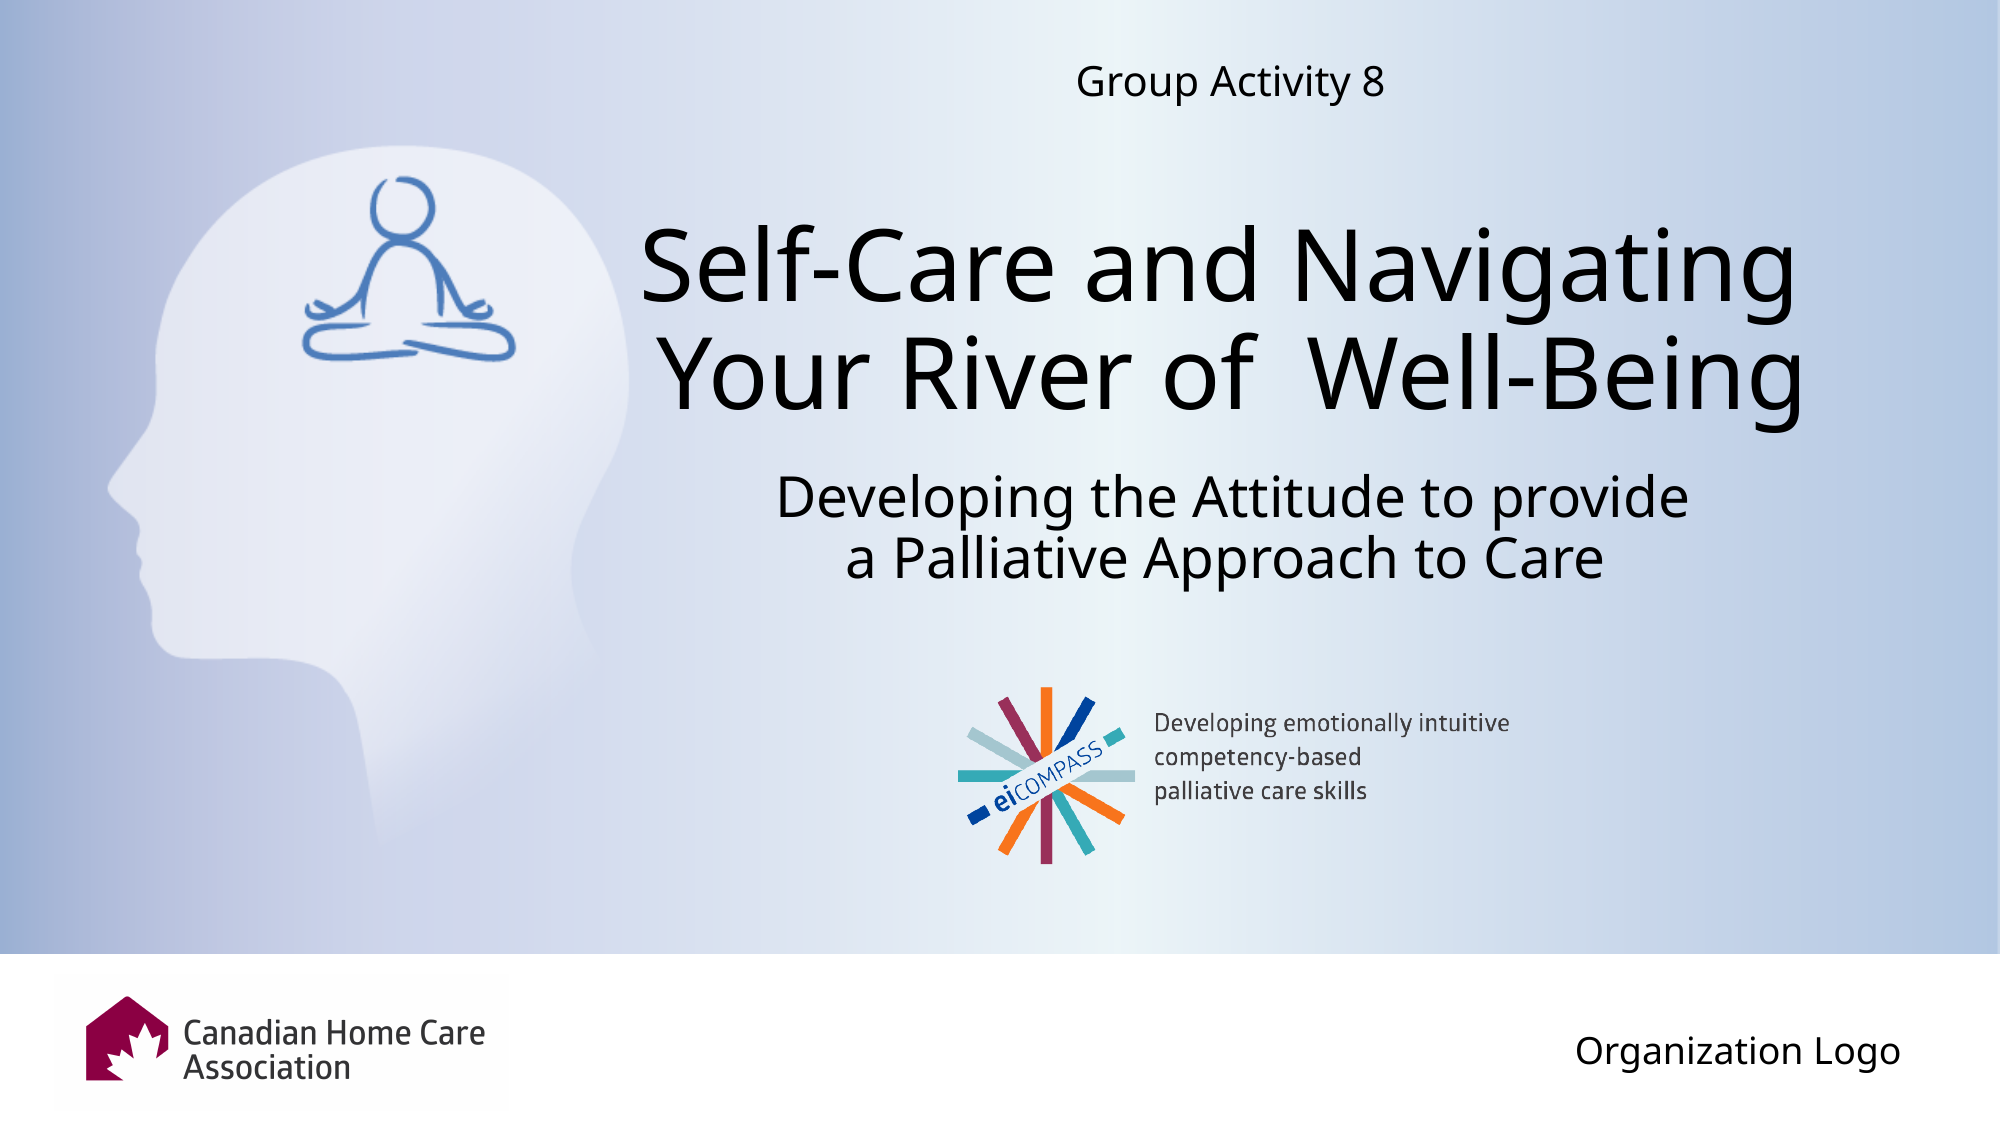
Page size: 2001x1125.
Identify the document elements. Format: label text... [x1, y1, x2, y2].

picture [0, 0, 2000, 954]
picture [54, 974, 509, 1112]
text_box Organization Logo [1560, 1019, 1917, 1080]
